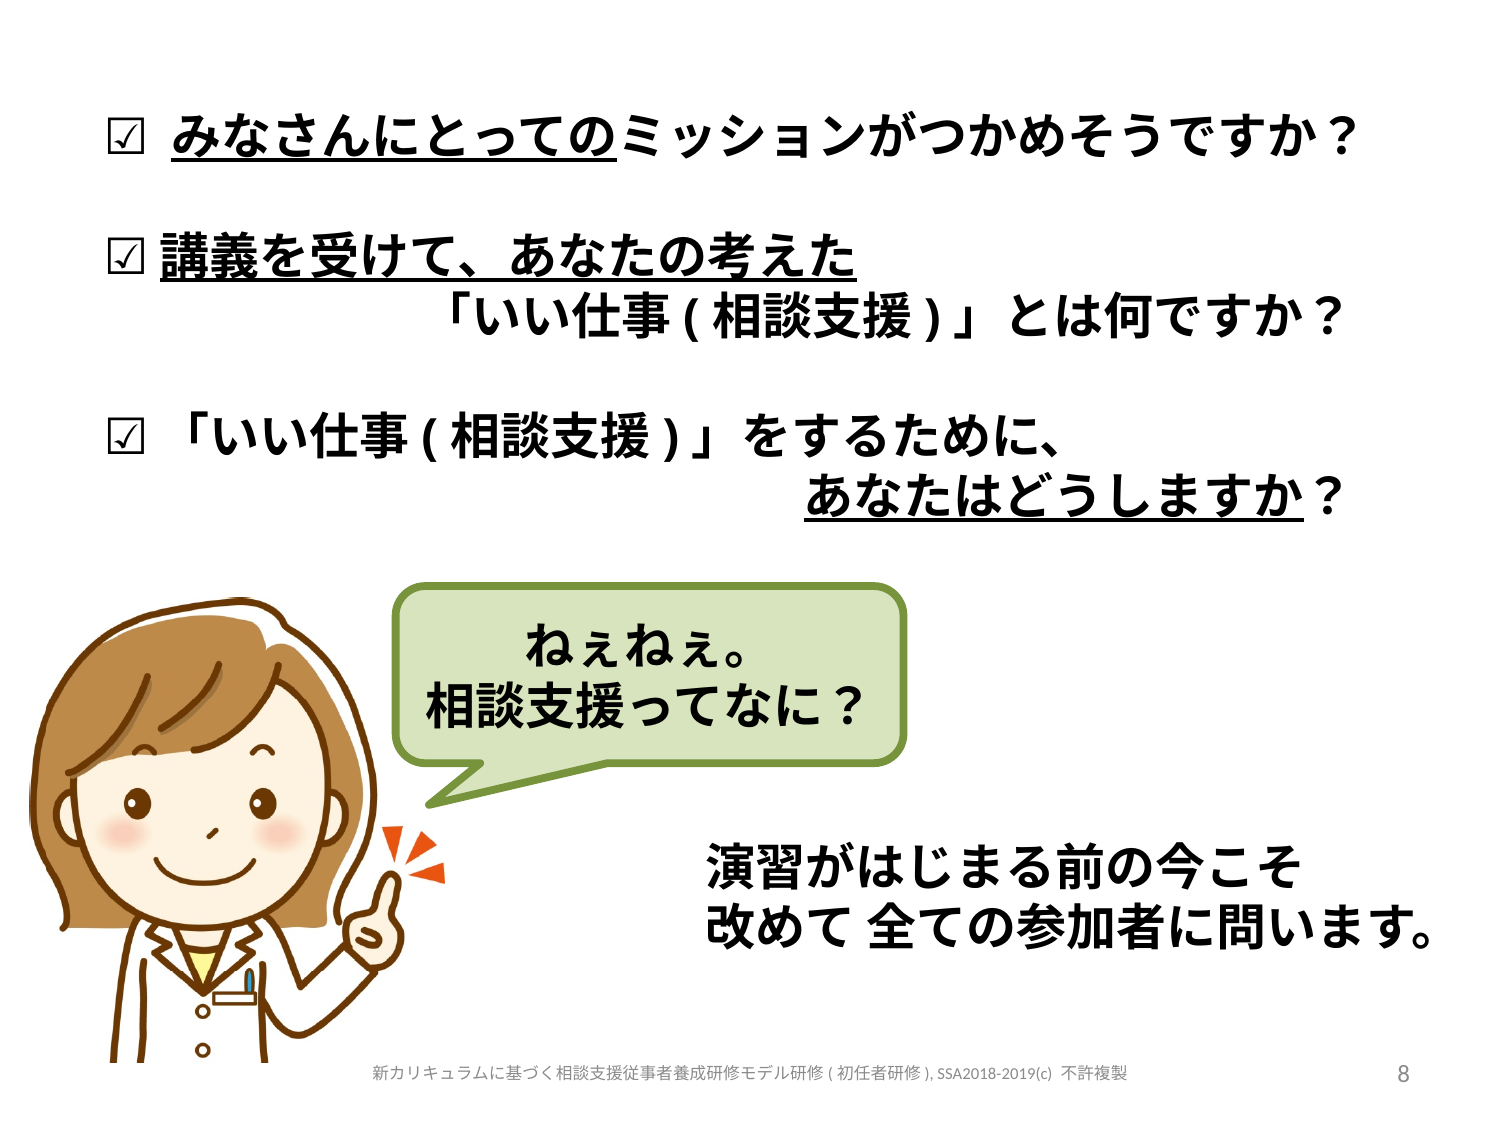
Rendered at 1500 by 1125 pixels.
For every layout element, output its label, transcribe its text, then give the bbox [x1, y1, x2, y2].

footer 新カリキュラムに基づく相談支援従事者養成研修モデル研修(初任者研修), SSA2018-2019(c) 不許複製 [0, 1042, 1500, 1103]
text_box 演習がはじまる前の今こそ 改めて 全ての参加者に問います。 [690, 827, 1483, 963]
picture [29, 597, 446, 1063]
text_box ねぇねぇ。 相談支援ってなに？ [400, 583, 906, 803]
title ☑ みなさんにとってのミッションがつかめそうですか？ ☑ 講義を受けて、あなたの考えた 「いい仕事(相談支援)」とは何ですか？ ☑ 「いい仕事(相談支援)」をするために、 あなたはどうしますか？ [88, 66, 1400, 563]
